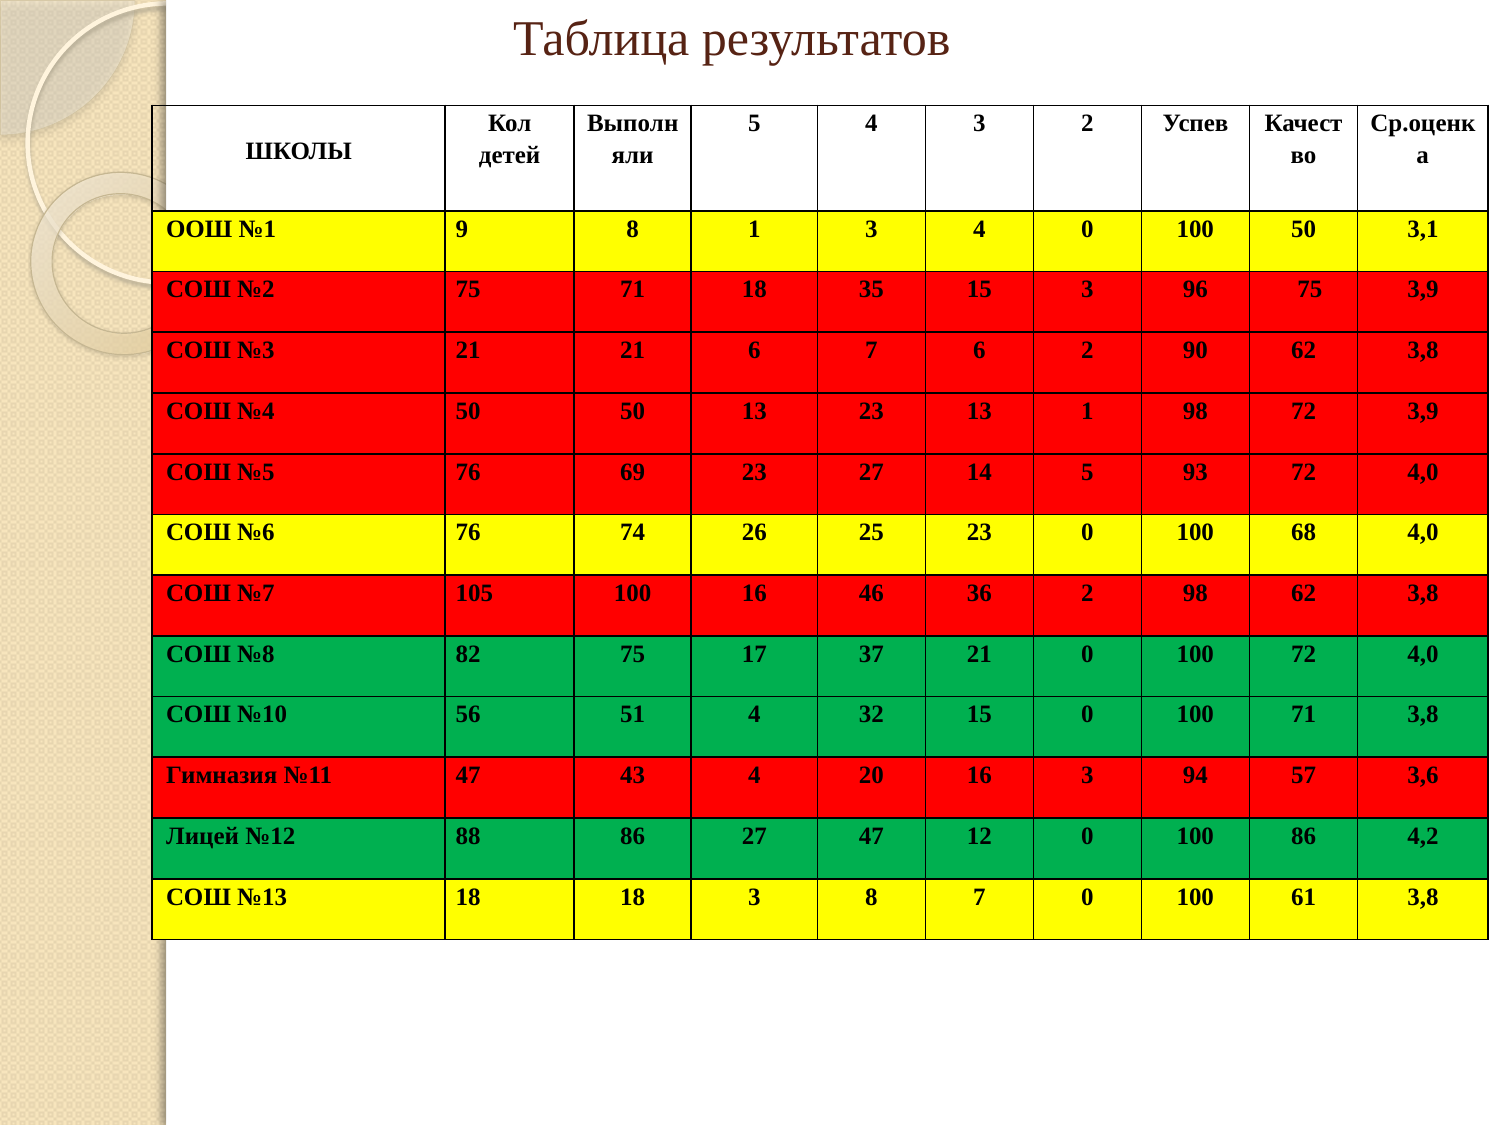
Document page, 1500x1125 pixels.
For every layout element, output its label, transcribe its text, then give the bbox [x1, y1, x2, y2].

table_cell 27 [818, 455, 925, 514]
table_cell 15 [926, 697, 1033, 756]
table_cell 88 [446, 819, 573, 878]
table_cell 20 [818, 758, 925, 817]
table_header Успев [1142, 106, 1249, 210]
table_cell 98 [1142, 576, 1249, 635]
table_cell 3 [1034, 272, 1141, 331]
table_cell 21 [926, 637, 1033, 696]
table_cell 72 [1250, 394, 1357, 453]
table_cell 25 [818, 515, 925, 574]
table_cell 3 [692, 880, 817, 939]
table_cell 0 [1034, 212, 1141, 271]
table_cell 76 [446, 455, 573, 514]
table_cell 3,8 [1358, 880, 1487, 939]
table_cell 100 [1142, 880, 1249, 939]
table_cell 8 [818, 880, 925, 939]
table_cell 16 [926, 758, 1033, 817]
table_cell 100 [575, 576, 690, 635]
table_cell 3 [1034, 758, 1141, 817]
table_cell 4,0 [1358, 637, 1487, 696]
table_cell 2 [1034, 333, 1141, 392]
table_header Выполняли [575, 106, 690, 210]
table_cell 37 [818, 637, 925, 696]
table_cell 75 [446, 272, 573, 331]
table_cell 56 [446, 697, 573, 756]
table_cell 3,8 [1358, 576, 1487, 635]
table_cell 93 [1142, 455, 1249, 514]
table_cell СОШ №8 [153, 637, 444, 696]
table_cell 8 [575, 212, 690, 271]
table_cell СОШ №7 [153, 576, 444, 635]
table_header 4 [818, 106, 925, 210]
table_cell 47 [446, 758, 573, 817]
table_cell 62 [1250, 333, 1357, 392]
table_cell 51 [575, 697, 690, 756]
table_cell 4 [692, 758, 817, 817]
table_cell 100 [1142, 515, 1249, 574]
table_cell 7 [818, 333, 925, 392]
table_cell 18 [692, 272, 817, 331]
table_cell 86 [575, 819, 690, 878]
table_cell 98 [1142, 394, 1249, 453]
table_cell 0 [1034, 819, 1141, 878]
table_cell 90 [1142, 333, 1249, 392]
table_cell 23 [926, 515, 1033, 574]
table_cell 12 [926, 819, 1033, 878]
table_cell СОШ №6 [153, 515, 444, 574]
table_cell 13 [926, 394, 1033, 453]
table_cell 5 [1034, 455, 1141, 514]
table_cell 0 [1034, 880, 1141, 939]
table_cell СОШ №3 [153, 333, 444, 392]
table_cell 9 [446, 212, 573, 271]
table_cell 72 [1250, 637, 1357, 696]
table_cell 3 [818, 212, 925, 271]
table_cell 71 [1250, 697, 1357, 756]
title Таблица результатов [210, 0, 1441, 105]
table_cell 100 [1142, 819, 1249, 878]
table_cell 75 [575, 637, 690, 696]
table_cell 21 [575, 333, 690, 392]
table_cell 75 [1250, 272, 1357, 331]
table_cell 100 [1142, 697, 1249, 756]
table_cell 18 [575, 880, 690, 939]
table_cell 50 [446, 394, 573, 453]
table_cell ООШ №1 [153, 212, 444, 271]
table_cell 27 [692, 819, 817, 878]
table_cell 4,0 [1358, 455, 1487, 514]
table_cell 23 [818, 394, 925, 453]
table_header ШКОЛЫ [153, 106, 444, 210]
table_cell 23 [692, 455, 817, 514]
table_cell 3,1 [1358, 212, 1487, 271]
table_cell 18 [446, 880, 573, 939]
table_header 2 [1034, 106, 1141, 210]
table_cell 0 [1034, 515, 1141, 574]
table_cell 4 [926, 212, 1033, 271]
table_cell 3,8 [1358, 697, 1487, 756]
table_cell Лицей №12 [153, 819, 444, 878]
table_cell 3,8 [1358, 333, 1487, 392]
table_cell 96 [1142, 272, 1249, 331]
table_cell 100 [1142, 212, 1249, 271]
table_header Качество [1250, 106, 1357, 210]
table_cell 0 [1034, 637, 1141, 696]
table_header 5 [692, 106, 817, 210]
table_cell 105 [446, 576, 573, 635]
table_cell 3,9 [1358, 394, 1487, 453]
table_cell 35 [818, 272, 925, 331]
table_cell 17 [692, 637, 817, 696]
table_cell 50 [1250, 212, 1357, 271]
table_header Ср.оценка [1358, 106, 1487, 210]
table_cell 72 [1250, 455, 1357, 514]
table_cell 1 [692, 212, 817, 271]
table_cell 21 [446, 333, 573, 392]
table_cell 15 [926, 272, 1033, 331]
table_cell 13 [692, 394, 817, 453]
table_cell 46 [818, 576, 925, 635]
table_cell 69 [575, 455, 690, 514]
table_cell 71 [575, 272, 690, 331]
table_cell 26 [692, 515, 817, 574]
table_cell 74 [575, 515, 690, 574]
table_cell 32 [818, 697, 925, 756]
table_cell 100 [1142, 637, 1249, 696]
table_cell СОШ №2 [153, 272, 444, 331]
table_cell 43 [575, 758, 690, 817]
table_cell 82 [446, 637, 573, 696]
table_cell СОШ №13 [153, 880, 444, 939]
table_cell СОШ №5 [153, 455, 444, 514]
table_cell 1 [1034, 394, 1141, 453]
table_cell СОШ №4 [153, 394, 444, 453]
table_cell 0 [1034, 697, 1141, 756]
table_cell 4,2 [1358, 819, 1487, 878]
table_cell 50 [575, 394, 690, 453]
table_cell 14 [926, 455, 1033, 514]
table_cell 86 [1250, 819, 1357, 878]
table_cell 3,9 [1358, 272, 1487, 331]
table_cell 76 [446, 515, 573, 574]
table_cell 94 [1142, 758, 1249, 817]
table_cell 6 [692, 333, 817, 392]
table_cell 57 [1250, 758, 1357, 817]
table_cell СОШ №10 [153, 697, 444, 756]
table_cell 4,0 [1358, 515, 1487, 574]
table_cell 36 [926, 576, 1033, 635]
table_cell 68 [1250, 515, 1357, 574]
table_cell 16 [692, 576, 817, 635]
table_cell Гимназия №11 [153, 758, 444, 817]
table_cell 62 [1250, 576, 1357, 635]
table_cell 7 [926, 880, 1033, 939]
table_cell 4 [692, 697, 817, 756]
table_cell 6 [926, 333, 1033, 392]
table_header Кол детей [446, 106, 573, 210]
table_header 3 [926, 106, 1033, 210]
table_cell 47 [818, 819, 925, 878]
table_cell 61 [1250, 880, 1357, 939]
table_cell 3,6 [1358, 758, 1487, 817]
table_cell 2 [1034, 576, 1141, 635]
